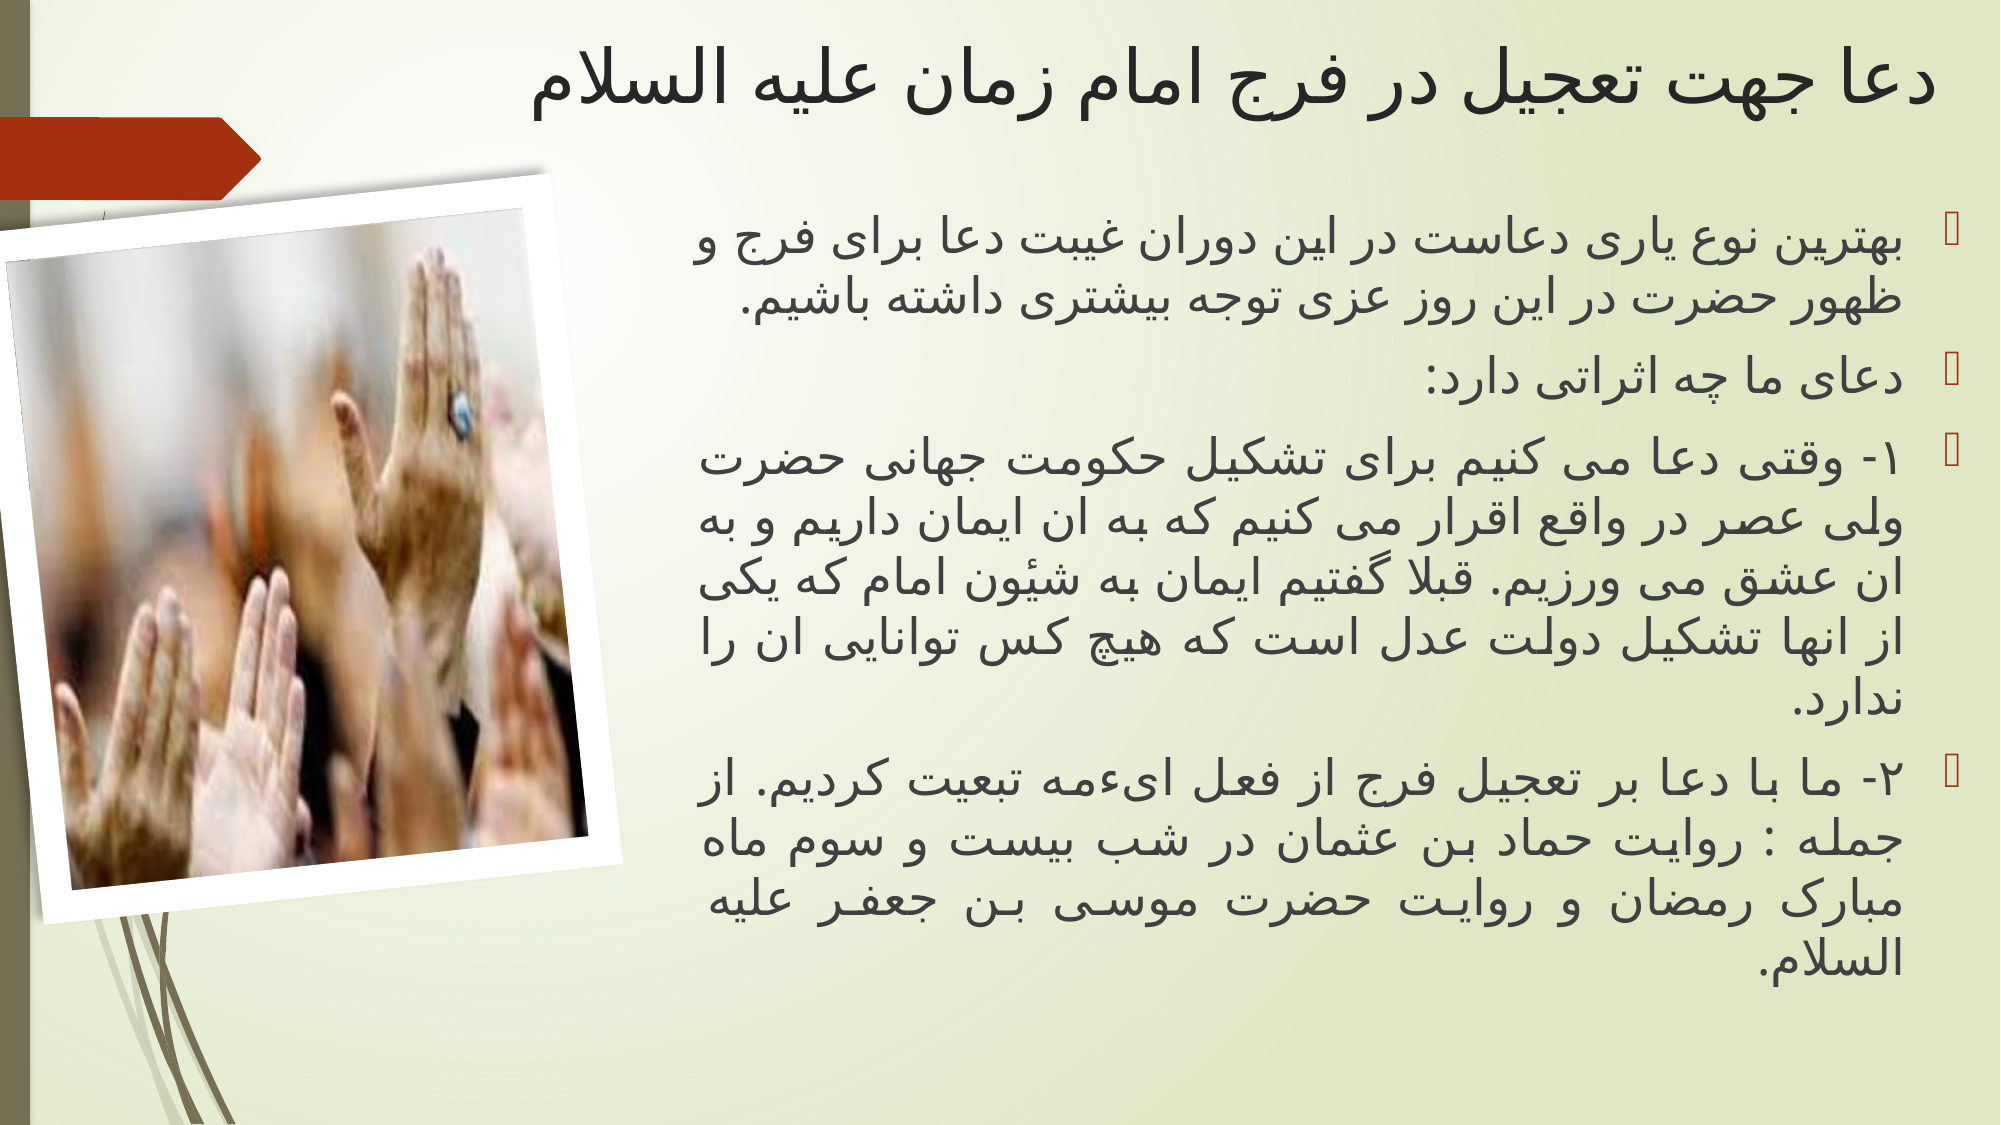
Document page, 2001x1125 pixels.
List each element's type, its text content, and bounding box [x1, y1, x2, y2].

picture [7, 209, 588, 890]
title دعا جهت تعجیل در فرج امام زمان علیه السلام [424, 21, 1956, 233]
list بهترین نوع یاری دعاست در این دوران غیبت دعا برای فرج و ظهور حضرت در این روز عزی توجه بیشتری داشته باشیم. دعای ما چه اثراتی دارد: ۱- وقتی دعا می کنیم برای تشکیل حکومت جهانی حضرت ولی عصر در واقع اقرار می کنیم که به ان ایمان داریم و به ان عشق می ورزیم. قبلا گفتیم ایمان به شیٔون امام که یکی از انها تشکیل دولت عدل است که هیچ کس توانایی ان را ندارد. ۲- ما با دعا بر تعجیل فرج از فعل ایءمه تبعیت کردیم. از جمله : روایت حماد بن عثمان در شب بیست و سوم ماه مبارک رمضان و روایت حضرت موسی بن جعفر علیه السلام. [680, 195, 1977, 1096]
